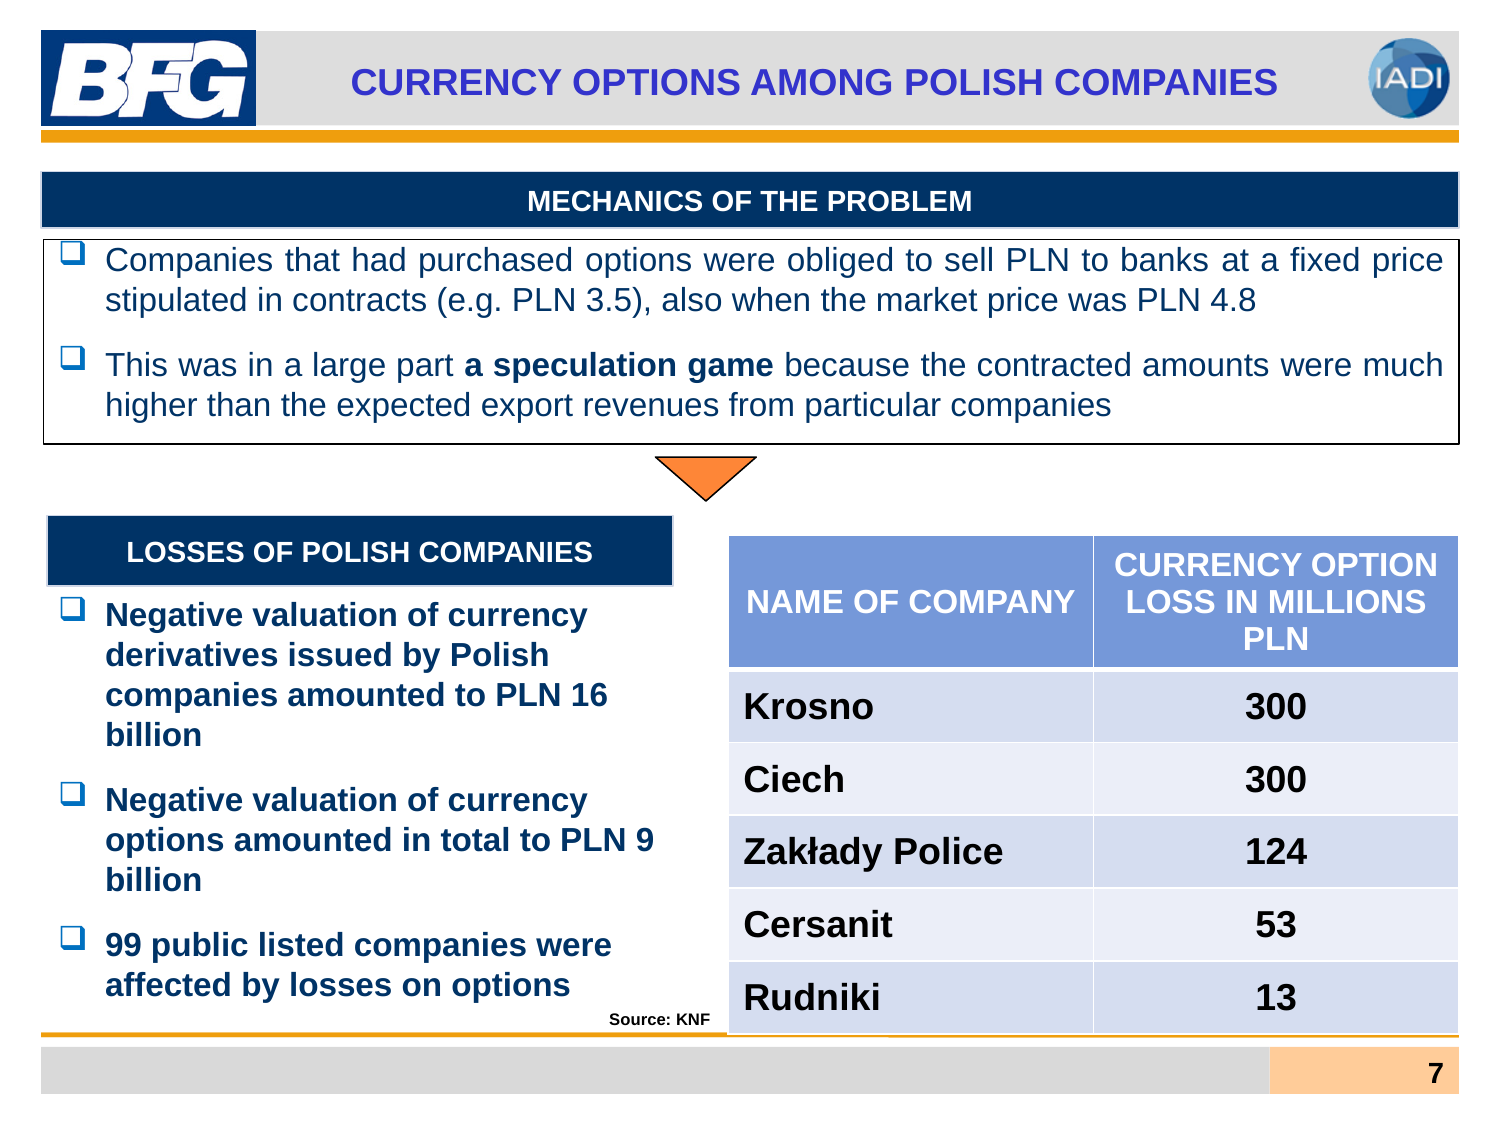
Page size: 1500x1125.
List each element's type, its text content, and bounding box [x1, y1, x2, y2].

text_box Mechanics of the problem [41, 171, 1459, 228]
table_cell Cersanit [729, 889, 1093, 960]
text_box Currency options among Polish companies [265, 50, 1365, 110]
picture [41, 30, 256, 126]
table_cell Zakłady Police [729, 816, 1093, 887]
table_cell Krosno [729, 672, 1093, 742]
text_box Source: KNF [592, 1001, 740, 1037]
table_cell Ciech [729, 743, 1093, 814]
table_cell 53 [1094, 889, 1458, 960]
table_cell 13 [1094, 962, 1458, 1033]
text_box [43, 431, 1459, 445]
text_box [655, 457, 757, 502]
table_cell 300 [1094, 743, 1458, 814]
text_box Negative valuation of currency derivatives issued by Polish companies amounted to PLN 16 billion Negative valuation of currency options amounted in total to PLN 9 billion 99 public listed companies were affected by losses on options [43, 586, 673, 1011]
table_header Name of company [729, 536, 1093, 667]
table_cell 300 [1094, 672, 1458, 742]
table_cell Rudniki [729, 962, 1093, 1033]
text_box Companies that had purchased options were obliged to sell PLN to banks at a fixed price stipulated in contracts (e.g. PLN 3.5), also when the market price was PLN 4.8 This was in a large part a speculation game because the contracted amounts were much higher than the expected export revenues from particular companies [43, 230, 1459, 431]
text_box Losses of Polish companies [46, 515, 673, 586]
table_cell 124 [1094, 816, 1458, 887]
table_header Currency option loss in millions PLN [1094, 536, 1458, 667]
picture [1367, 38, 1451, 119]
